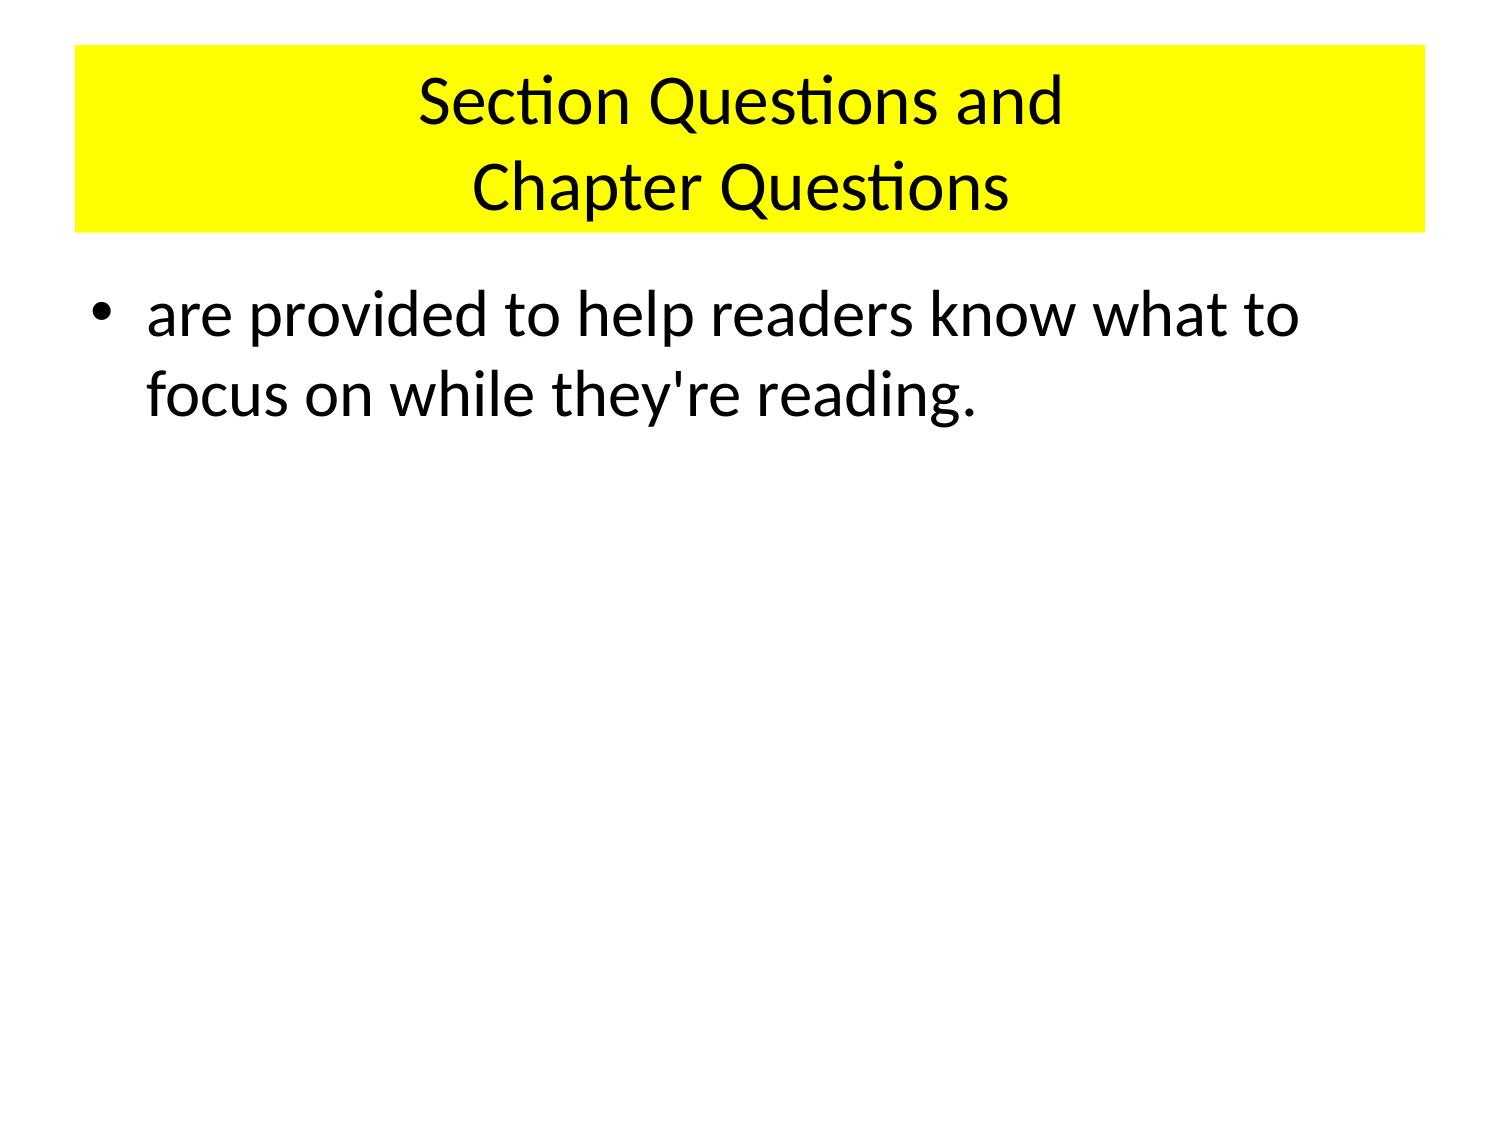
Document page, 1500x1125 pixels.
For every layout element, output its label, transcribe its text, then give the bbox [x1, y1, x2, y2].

title Section Questions and Chapter Questions [75, 45, 1425, 233]
list are provided to help readers know what to focus on while they're reading. [75, 262, 1425, 1005]
